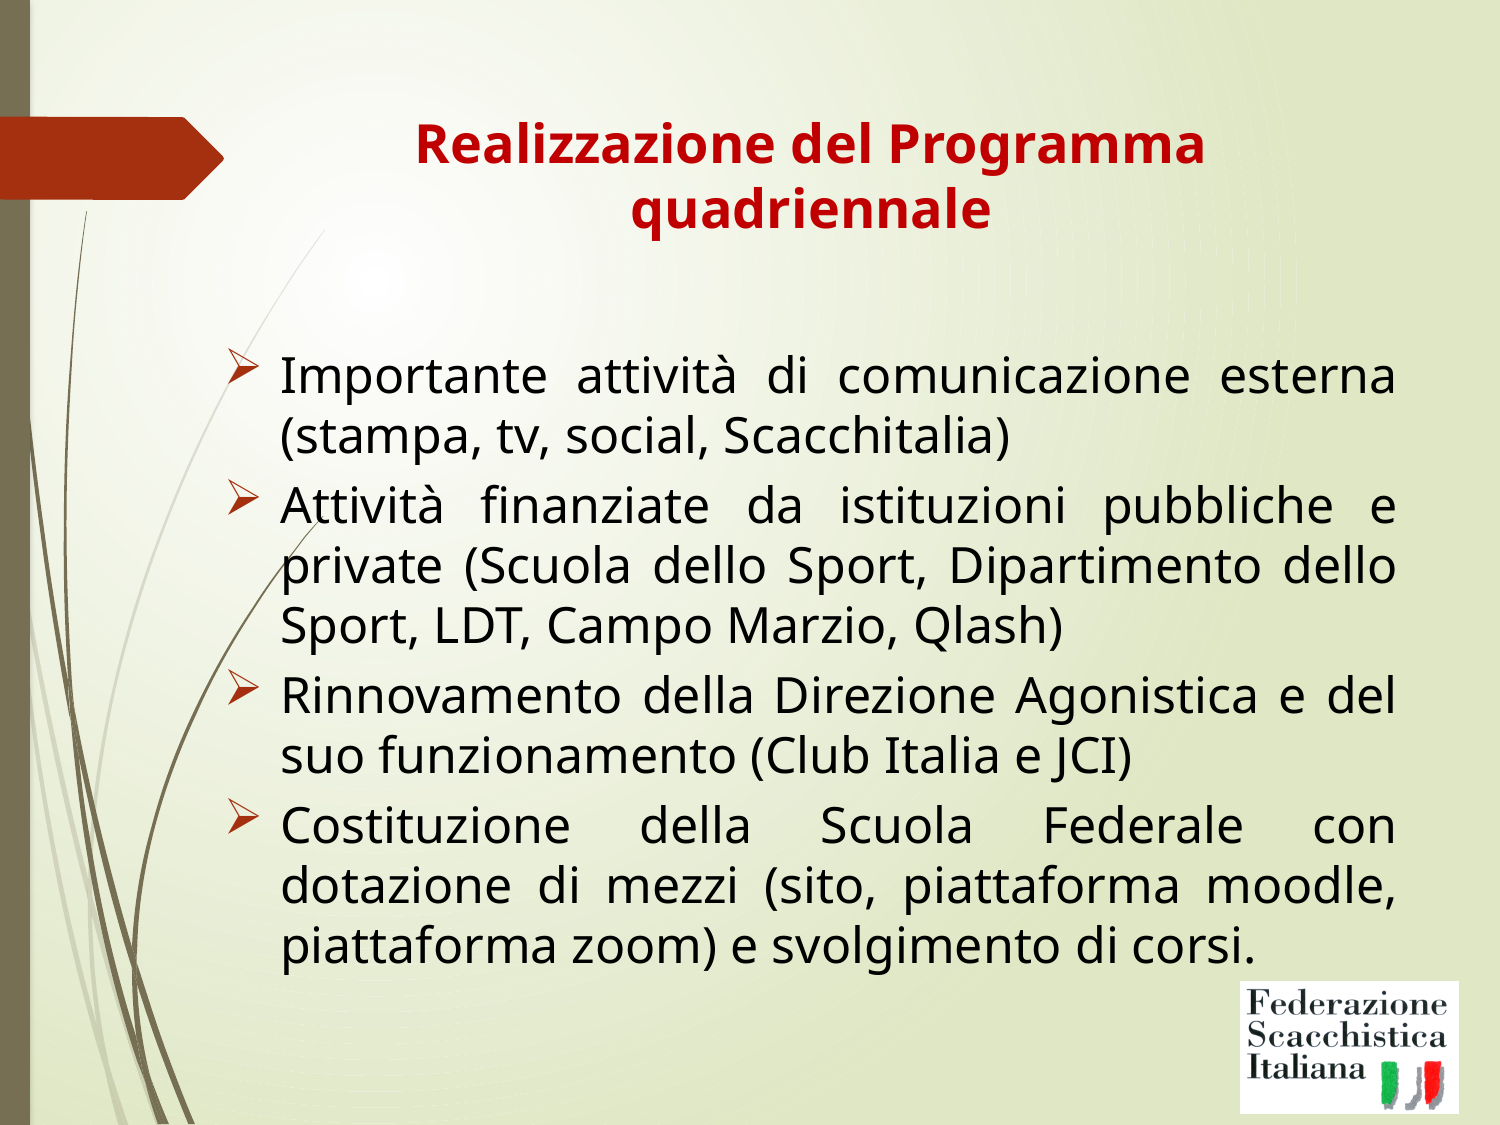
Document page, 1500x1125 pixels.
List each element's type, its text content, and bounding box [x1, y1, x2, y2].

picture [1240, 981, 1460, 1114]
title Realizzazione del Programma quadriennale [222, 102, 1400, 313]
text_box Importante attività di comunicazione esterna (stampa, tv, social, Scacchitalia) Attività finanziate da istituzioni pubbliche e private (Scuola dello Sport, Dipartimento dello Sport, LDT, Campo Marzio, Qlash) Rinnovamento della Direzione Agonistica e del suo funzionamento (Club Italia e JCI) Costituzione della Scuola Federale con dotazione di mezzi (sito, piattaforma moodle, piattaforma zoom) e svolgimento di corsi. [209, 335, 1414, 1048]
